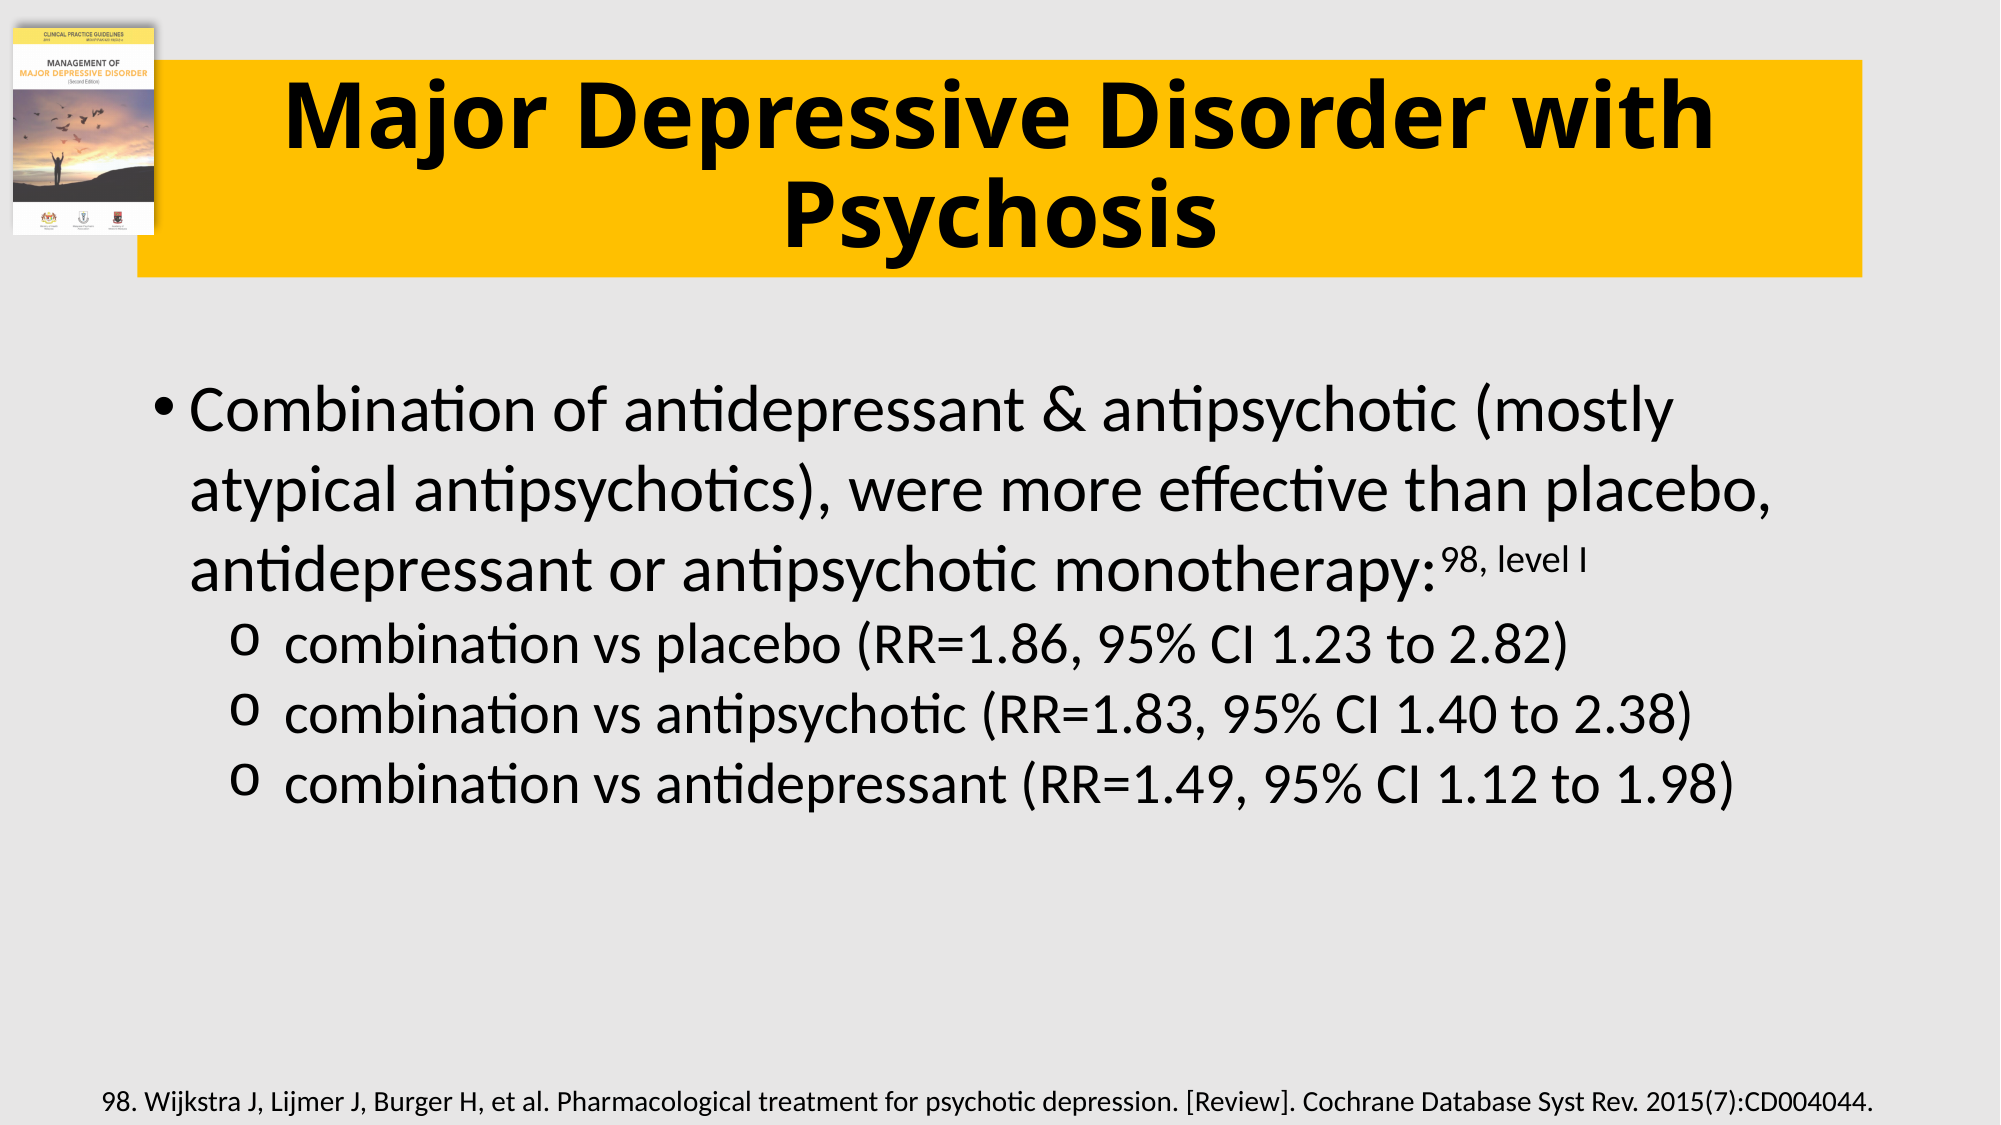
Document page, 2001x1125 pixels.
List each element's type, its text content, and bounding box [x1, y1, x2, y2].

picture [13, 28, 154, 235]
title Major Depressive Disorder with Psychosis [137, 59, 1863, 277]
list Combination of antidepressant & antipsychotic (mostly atypical antipsychotics), were more effective than placebo, antidepressant or antipsychotic monotherapy:98, level I combination vs placebo (RR=1.86, 95% CI 1.23 to 2.82) combination vs antipsychotic (RR=1.83, 95% CI 1.40 to 2.38) combination vs antidepressant (RR=1.49, 95% CI 1.12 to 1.98) [137, 277, 1863, 959]
text_box 98. Wijkstra J, Lijmer J, Burger H, et al. Pharmacological treatment for psychotic depression. [Review]. Cochrane Database Syst Rev. 2015(7):CD004044. [86, 1074, 1914, 1125]
